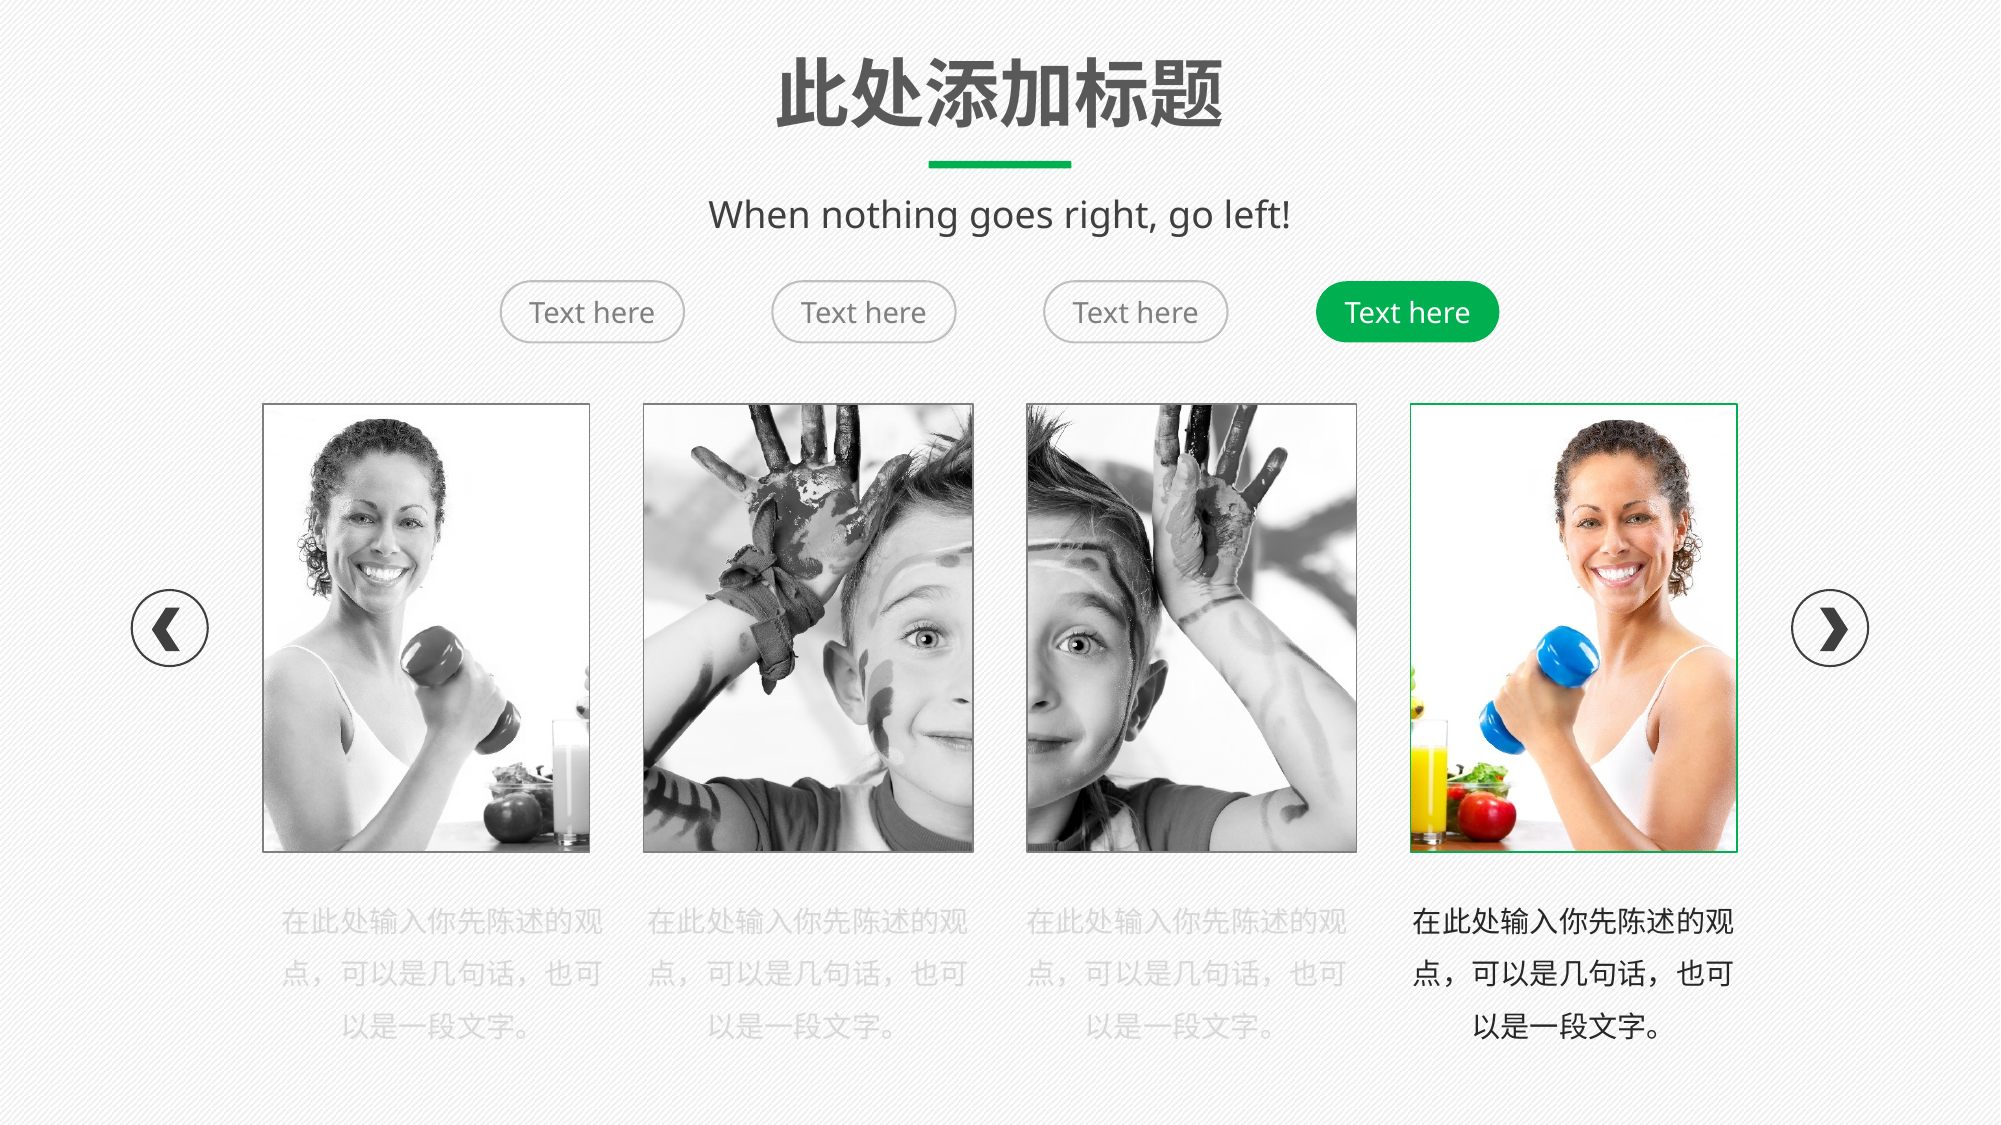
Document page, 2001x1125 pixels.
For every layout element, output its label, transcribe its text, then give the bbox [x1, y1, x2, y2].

text_box Text here [1316, 281, 1500, 343]
text_box 在此处输入你先陈述的观点，可以是几句话，也可以是一段文字。 [263, 878, 622, 1051]
text_box 在此处输入你先陈述的观点，可以是几句话，也可以是一段文字。 [1394, 878, 1753, 1051]
picture [0, 0, 2001, 1125]
text_box Text here [772, 281, 956, 343]
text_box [263, 404, 1737, 852]
text_box 在此处输入你先陈述的观点，可以是几句话，也可以是一段文字。 [1008, 878, 1367, 1051]
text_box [1791, 589, 1869, 667]
text_box [928, 160, 1072, 169]
text_box 此处添加标题 [760, 39, 1240, 144]
text_box When nothing goes right, go left! [693, 184, 1307, 244]
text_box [131, 589, 208, 667]
text_box 在此处输入你先陈述的观点，可以是几句话，也可以是一段文字。 [629, 878, 988, 1051]
text_box Text here [1044, 281, 1228, 343]
text_box Text here [500, 281, 685, 343]
